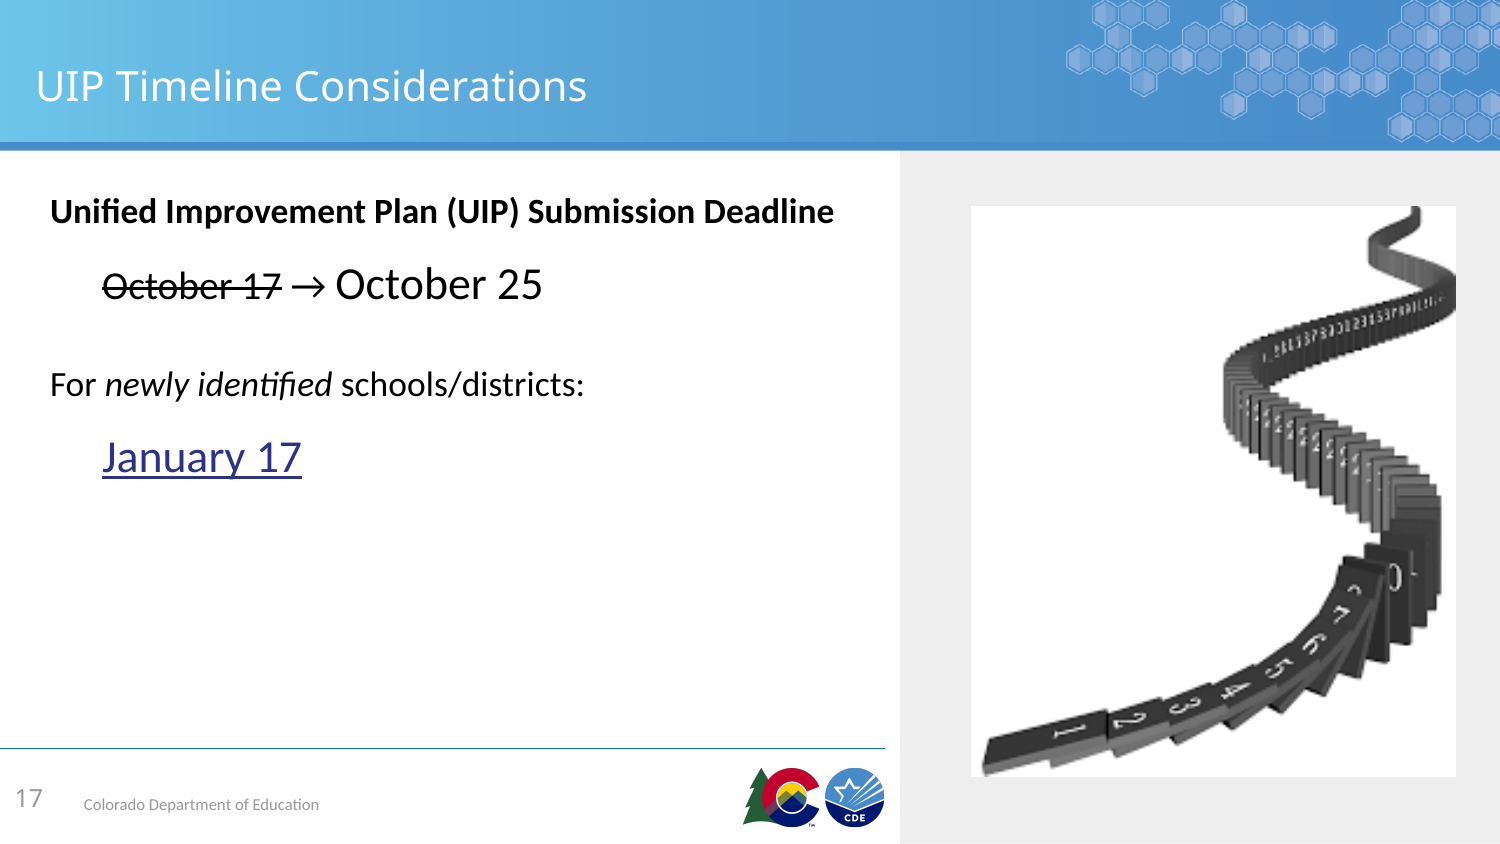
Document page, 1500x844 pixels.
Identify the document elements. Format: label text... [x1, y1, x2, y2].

text_box Unified Improvement Plan (UIP) Submission Deadline [34, 173, 877, 246]
text_box For newly identified schools/districts: [34, 346, 877, 419]
text_box January 17 [86, 411, 728, 497]
picture [742, 767, 885, 828]
slide_number 17 [14, 767, 105, 832]
picture [0, 0, 1500, 151]
picture [971, 206, 1456, 777]
title UIP Timeline Considerations [34, 37, 1433, 132]
text_box October 17 → October 25 [86, 238, 728, 324]
